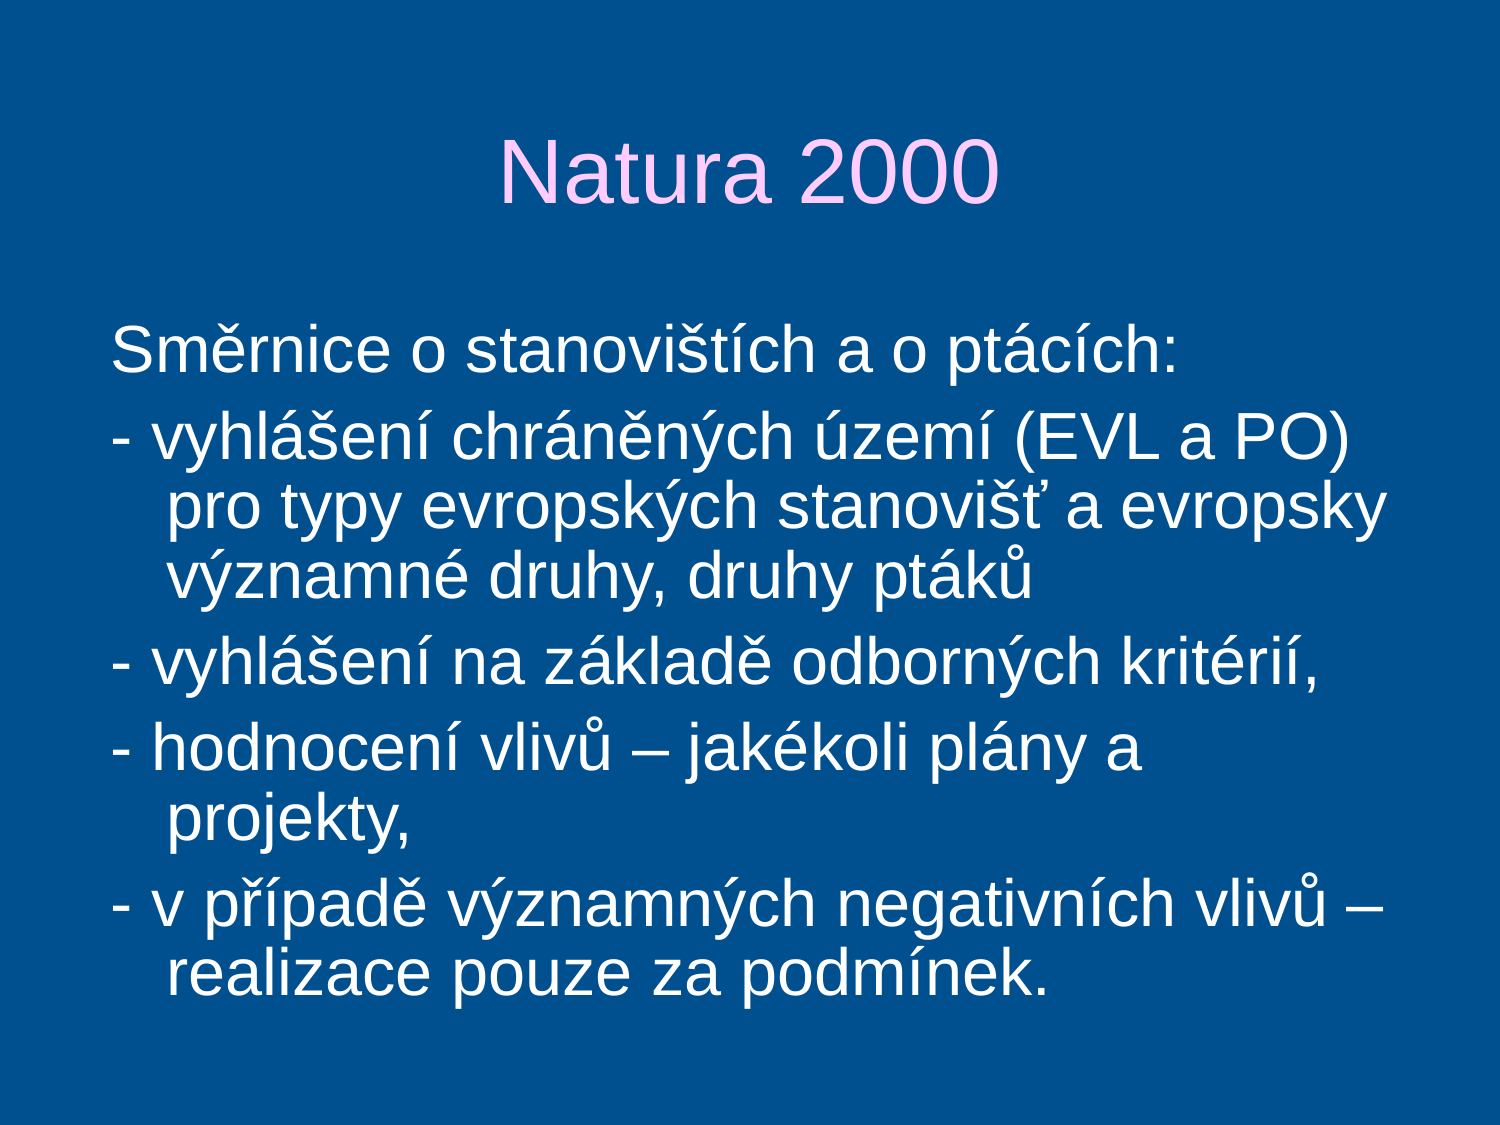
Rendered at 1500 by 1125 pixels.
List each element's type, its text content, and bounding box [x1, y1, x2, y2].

title Natura 2000 [110, 72, 1390, 278]
list Směrnice o stanovištích a o ptácích: - vyhlášení chráněných území (EVL a PO) pro typy evropských stanovišť a evropsky významné druhy, druhy ptáků - vyhlášení na základě odborných kritérií, - hodnocení vlivů – jakékoli plány a projekty, - v případě významných negativních vlivů – realizace pouze za podmínek. [110, 312, 1390, 1010]
